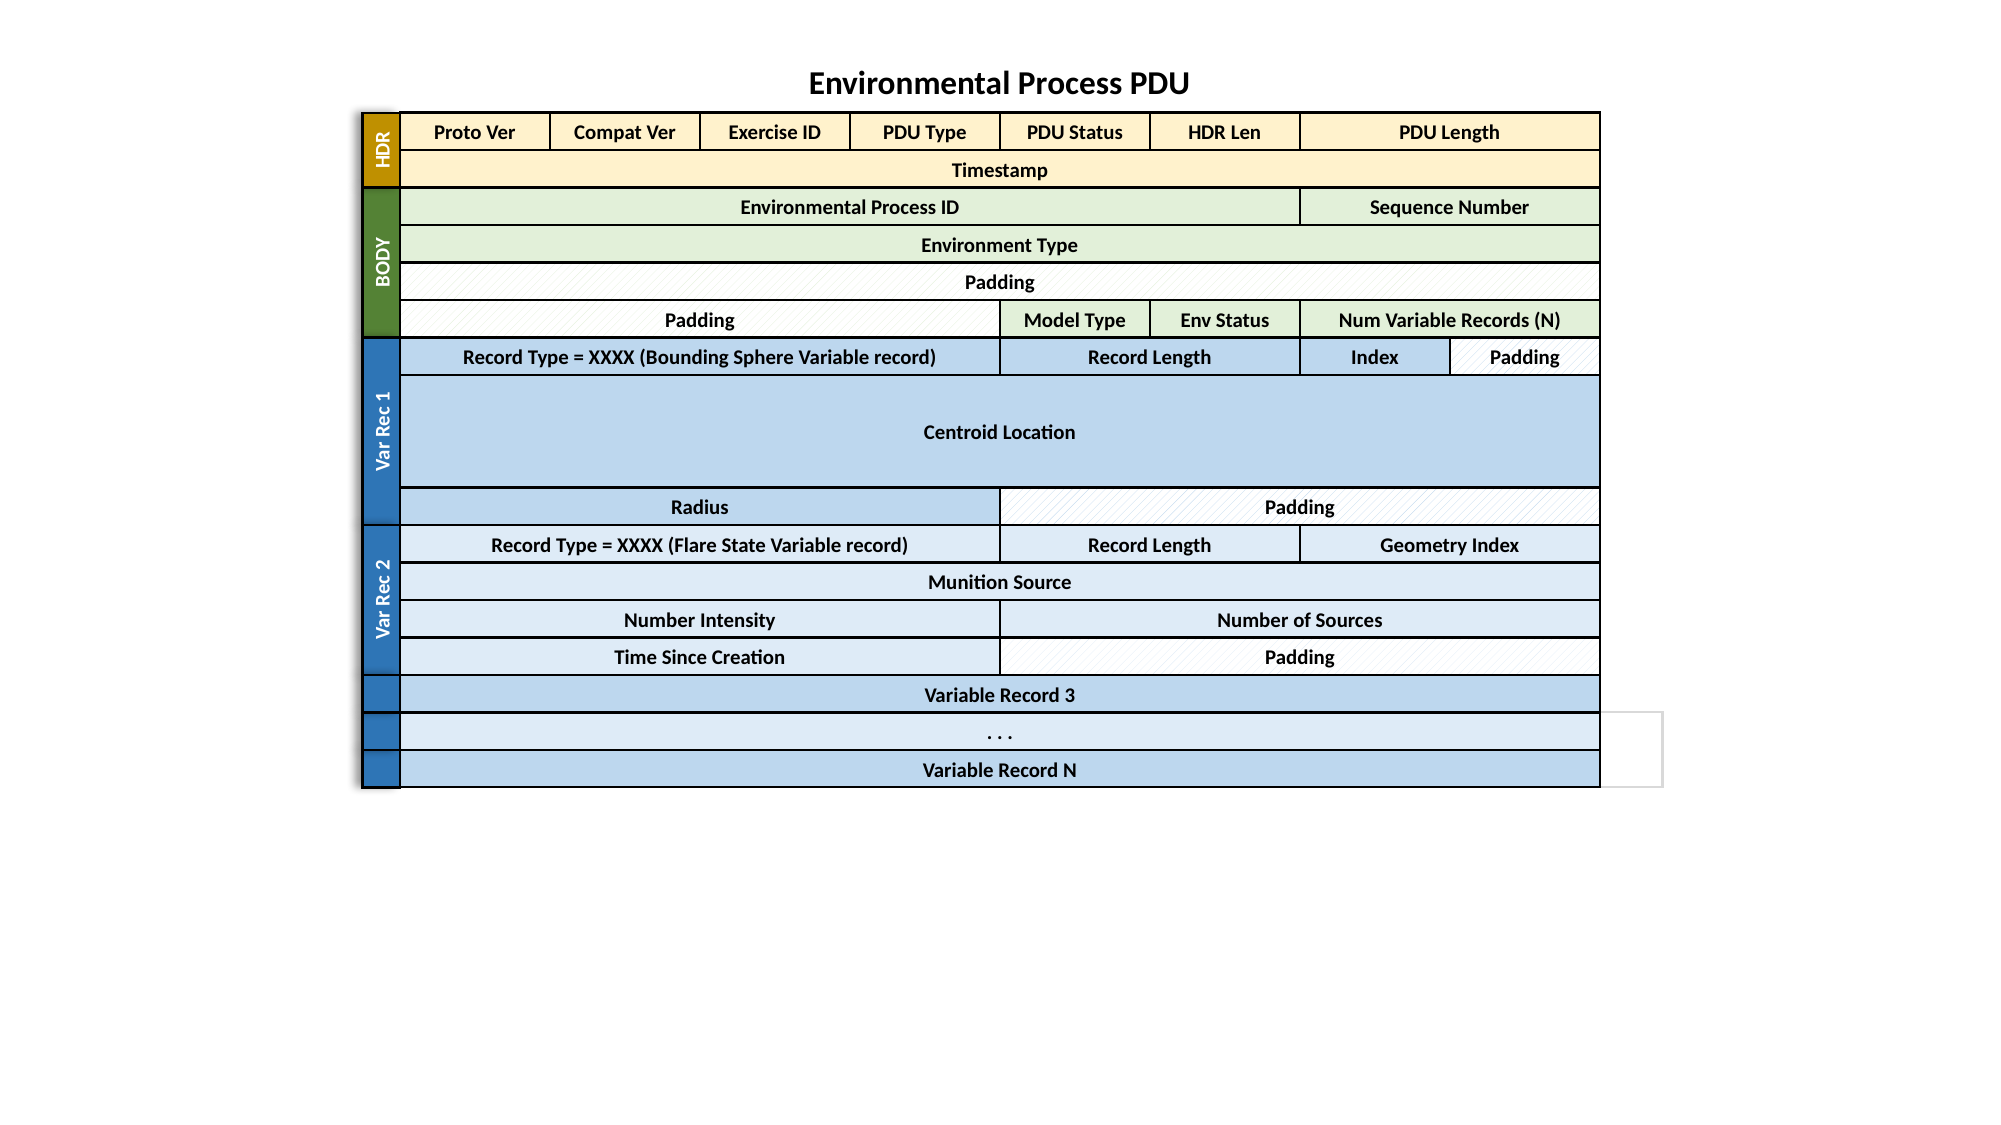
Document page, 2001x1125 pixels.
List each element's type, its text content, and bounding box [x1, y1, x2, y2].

text_box Geometry Index [1299, 524, 1601, 561]
text_box Number Intensity [399, 599, 999, 638]
text_box Variable Record 3 [401, 674, 1601, 711]
text_box PDU Type [849, 111, 999, 149]
text_box Padding [401, 263, 1601, 301]
text_box Record Length [999, 524, 1299, 561]
text_box Env Status [1149, 299, 1301, 338]
text_box HDR Len [1149, 111, 1299, 149]
text_box Index [1299, 336, 1451, 376]
text_box Record Type = XXXX (Flare State Variable record) [401, 524, 999, 561]
text_box Centroid Location [401, 376, 1601, 486]
text_box Environmental Process PDU [699, 61, 1301, 101]
text_box [361, 714, 401, 751]
text_box Radius [399, 486, 1001, 524]
text_box BODY [361, 189, 401, 336]
text_box Num Variable Records (N) [1301, 301, 1601, 336]
text_box Padding [1001, 486, 1601, 524]
text_box PDU Status [999, 111, 1149, 149]
text_box HDR [361, 112, 401, 189]
text_box [361, 674, 401, 714]
text_box PDU Length [1299, 111, 1601, 149]
text_box [1601, 711, 1664, 788]
text_box Padding [1451, 336, 1601, 376]
text_box Variable Record N [401, 751, 1601, 788]
text_box Record Length [999, 338, 1299, 376]
text_box Model Type [1001, 299, 1149, 338]
text_box Padding [399, 299, 1001, 338]
text_box Record Type = XXXX (Bounding Sphere Variable record) [401, 338, 999, 376]
text_box Var Rec 1 [361, 337, 401, 523]
text_box Compat Ver [549, 111, 699, 149]
text_box . . . [401, 711, 1601, 751]
text_box Number of Sources [999, 599, 1601, 638]
text_box Time Since Creation [399, 638, 1001, 674]
text_box Proto Ver [399, 111, 549, 149]
text_box Sequence Number [1301, 186, 1601, 224]
text_box Environmental Process ID [401, 186, 1301, 224]
text_box [361, 751, 401, 789]
text_box Padding [1001, 638, 1601, 674]
text_box Timestamp [401, 149, 1601, 186]
text_box Exercise ID [699, 111, 849, 149]
text_box Munition Source [399, 561, 1601, 599]
text_box Var Rec 2 [361, 524, 401, 673]
text_box Environment Type [399, 224, 1601, 263]
